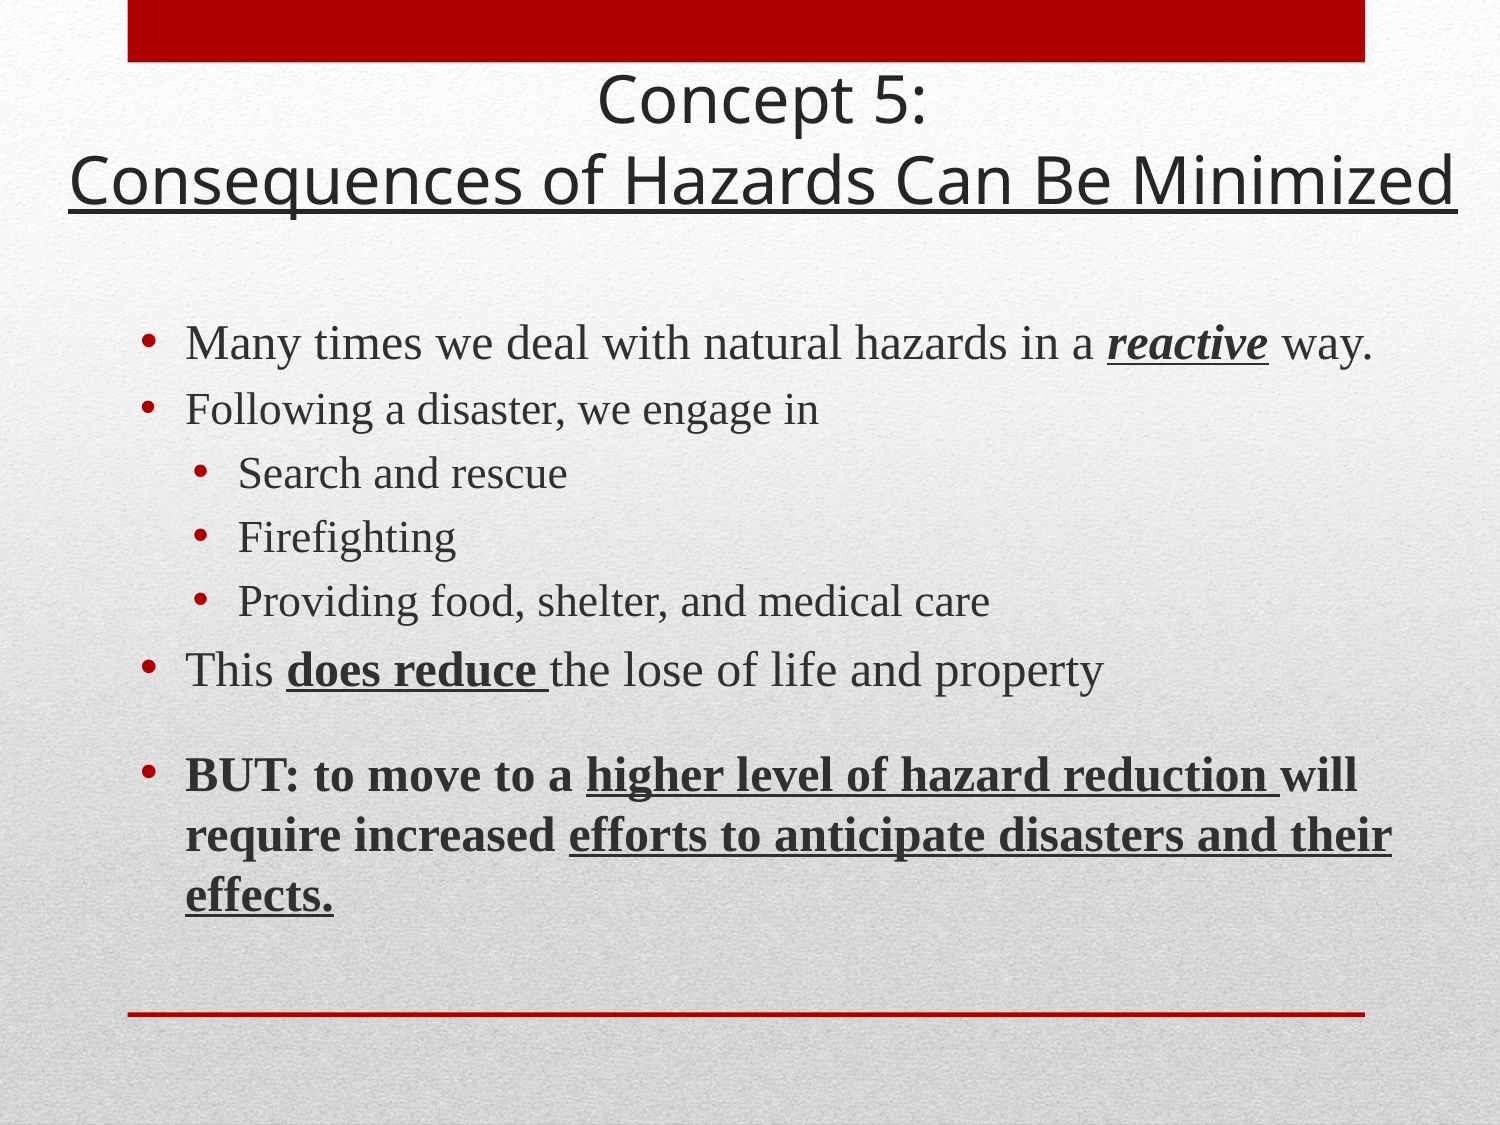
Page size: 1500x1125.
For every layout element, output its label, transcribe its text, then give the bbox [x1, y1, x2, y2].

list Many times we deal with natural hazards in a reactive way. Following a disaster, we engage in Search and rescue Firefighting Providing food, shelter, and medical care This does reduce the lose of life and property BUT: to move to a higher level of hazard reduction will require increased efforts to anticipate disasters and their effects. [125, 237, 1425, 994]
title Concept 5: Consequences of Hazards Can Be Minimized [31, 24, 1495, 225]
